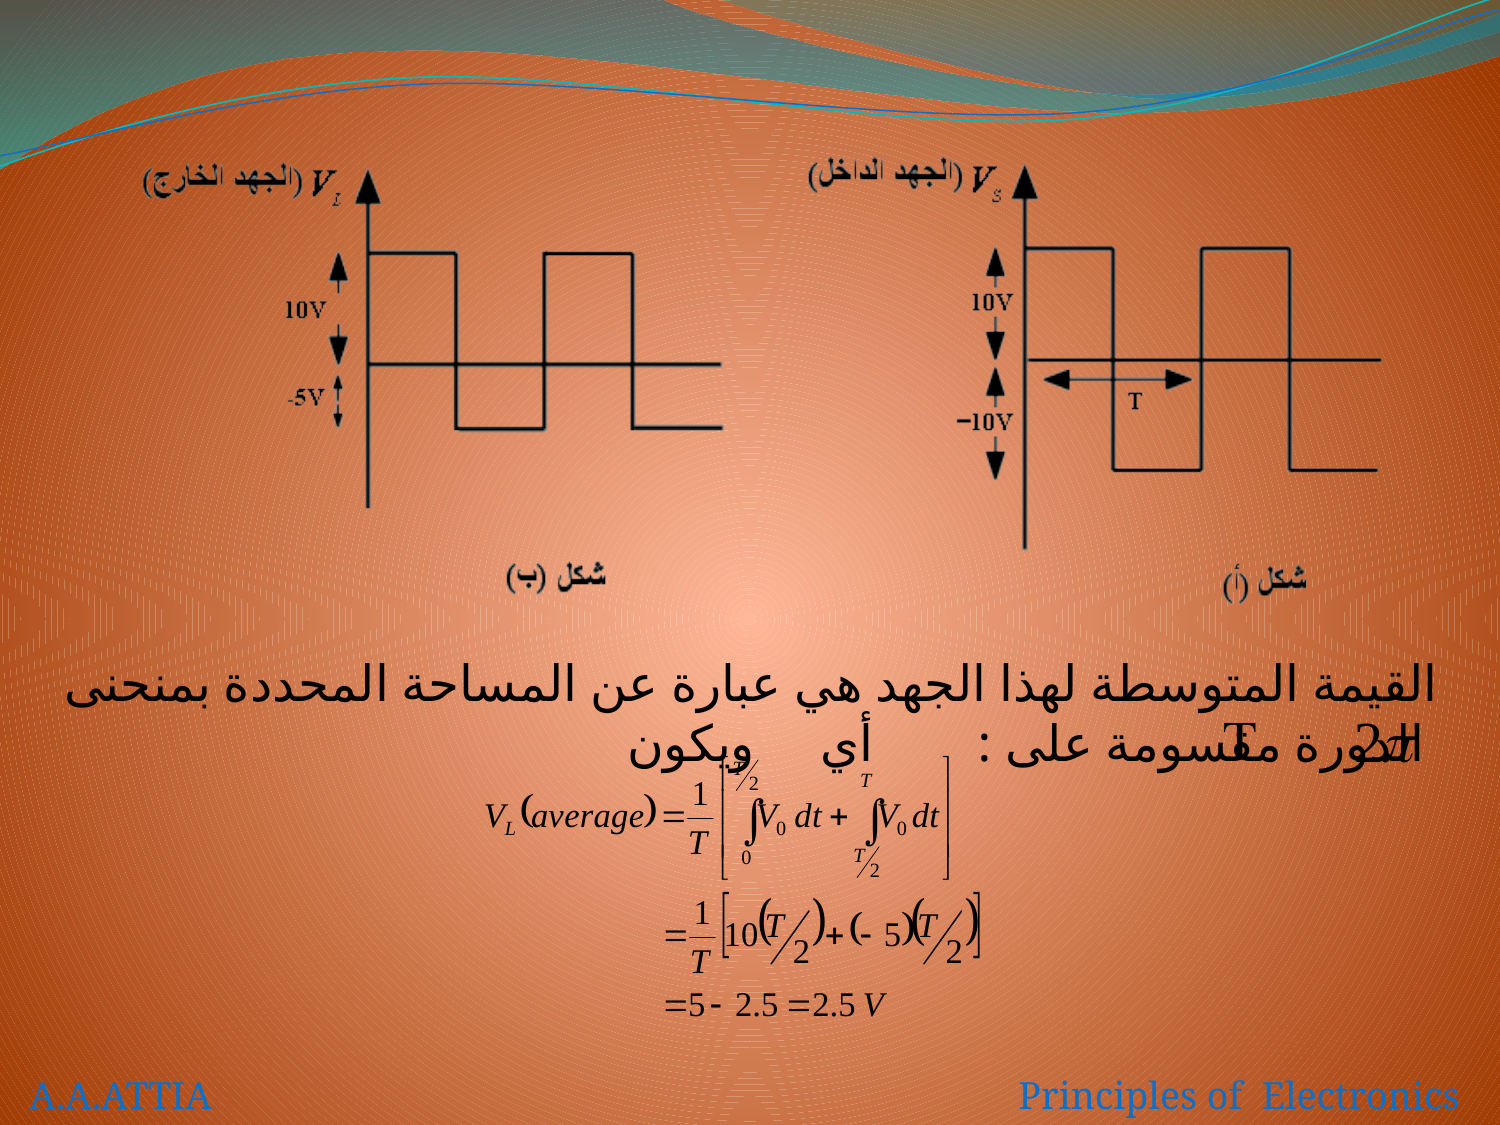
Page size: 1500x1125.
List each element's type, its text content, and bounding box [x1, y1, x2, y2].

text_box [481, 749, 984, 1033]
text_box القيمة المتوسطة لهذا الجهد هي عبارة عن المساحة المحددة بمنحنى الدورة مقسومة على : أي ويكون [35, 644, 1454, 780]
picture [116, 140, 1395, 622]
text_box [1218, 714, 1263, 767]
text_box A.A.ATTIA Principles of Electronics [14, 1064, 1478, 1125]
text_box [1347, 714, 1429, 774]
